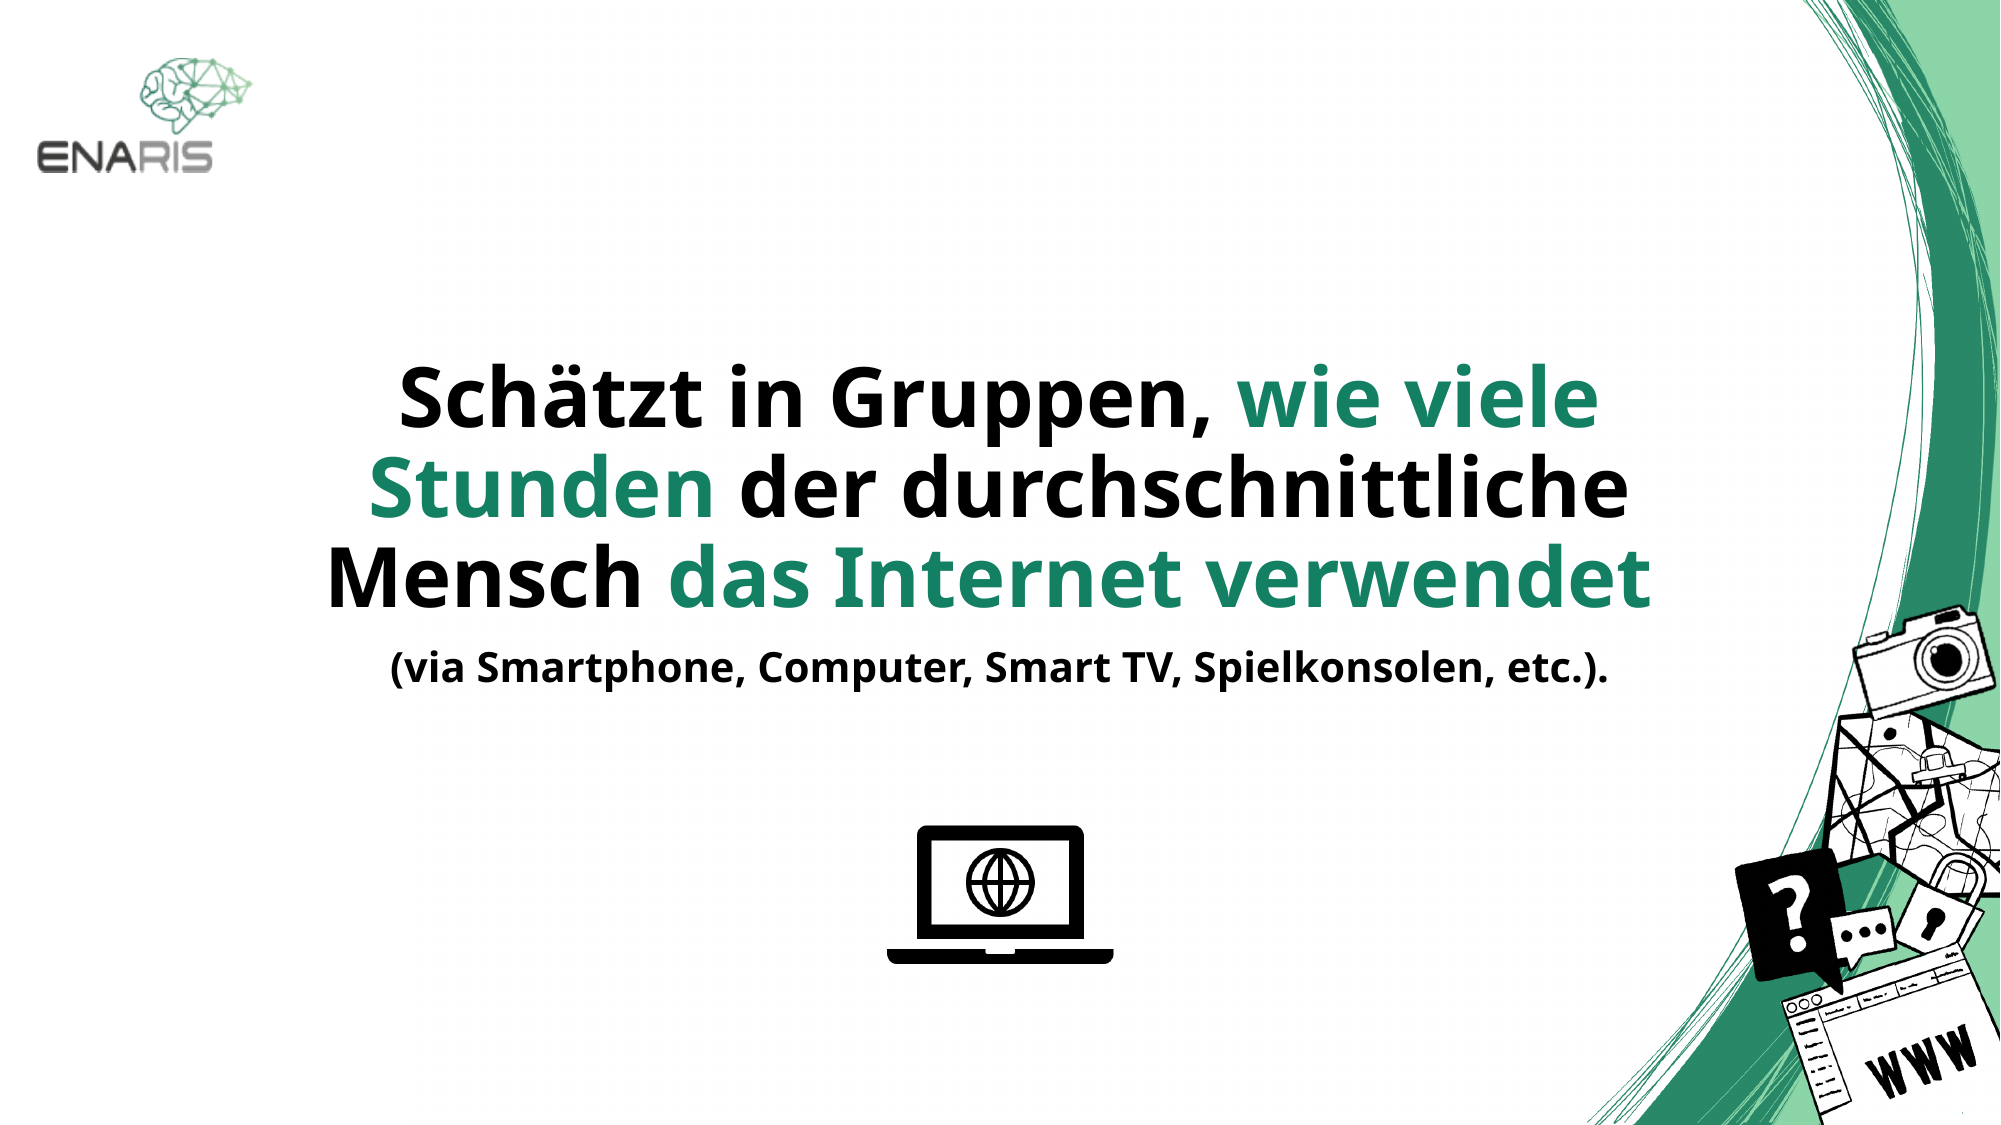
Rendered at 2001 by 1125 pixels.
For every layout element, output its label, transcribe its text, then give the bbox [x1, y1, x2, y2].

picture [408, 0, 2000, 1125]
list Schätzt in Gruppen, wie viele Stunden der durchschnittliche Mensch das Internet verwendet (via Smartphone, Computer, Smart TV, Spielkonsolen, etc.). [204, 348, 1795, 777]
picture [37, 58, 254, 173]
